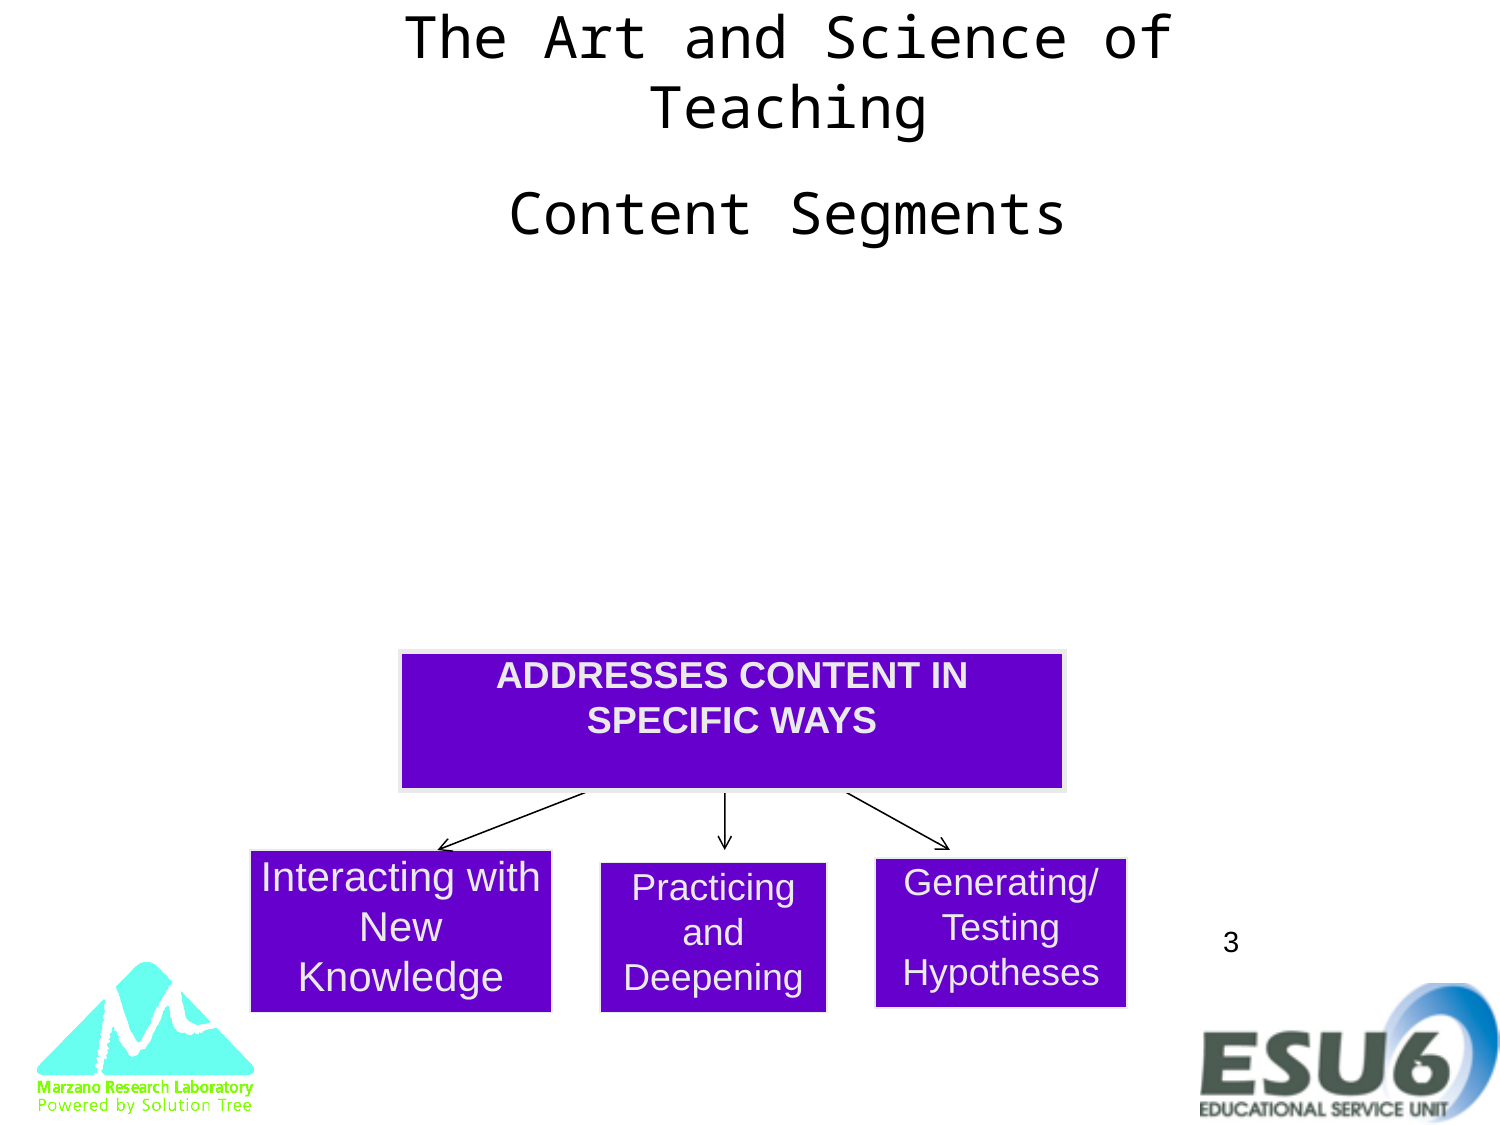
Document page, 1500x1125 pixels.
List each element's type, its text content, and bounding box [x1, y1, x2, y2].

text_box Generating/ Testing Hypotheses [875, 858, 1128, 1009]
text_box [843, 791, 950, 850]
text_box The Art and Science of Teaching Content Segments [249, 0, 1328, 220]
picture [1200, 983, 1500, 1125]
text_box [437, 791, 590, 852]
text_box Practicing and Deepening [600, 862, 828, 1013]
text_box 3 [1205, 915, 1257, 958]
text_box Interacting with New Knowledge [249, 849, 552, 1013]
picture [37, 962, 254, 1114]
text_box ADDRESSES CONTENT IN SPECIFIC WAYS [399, 651, 1065, 791]
